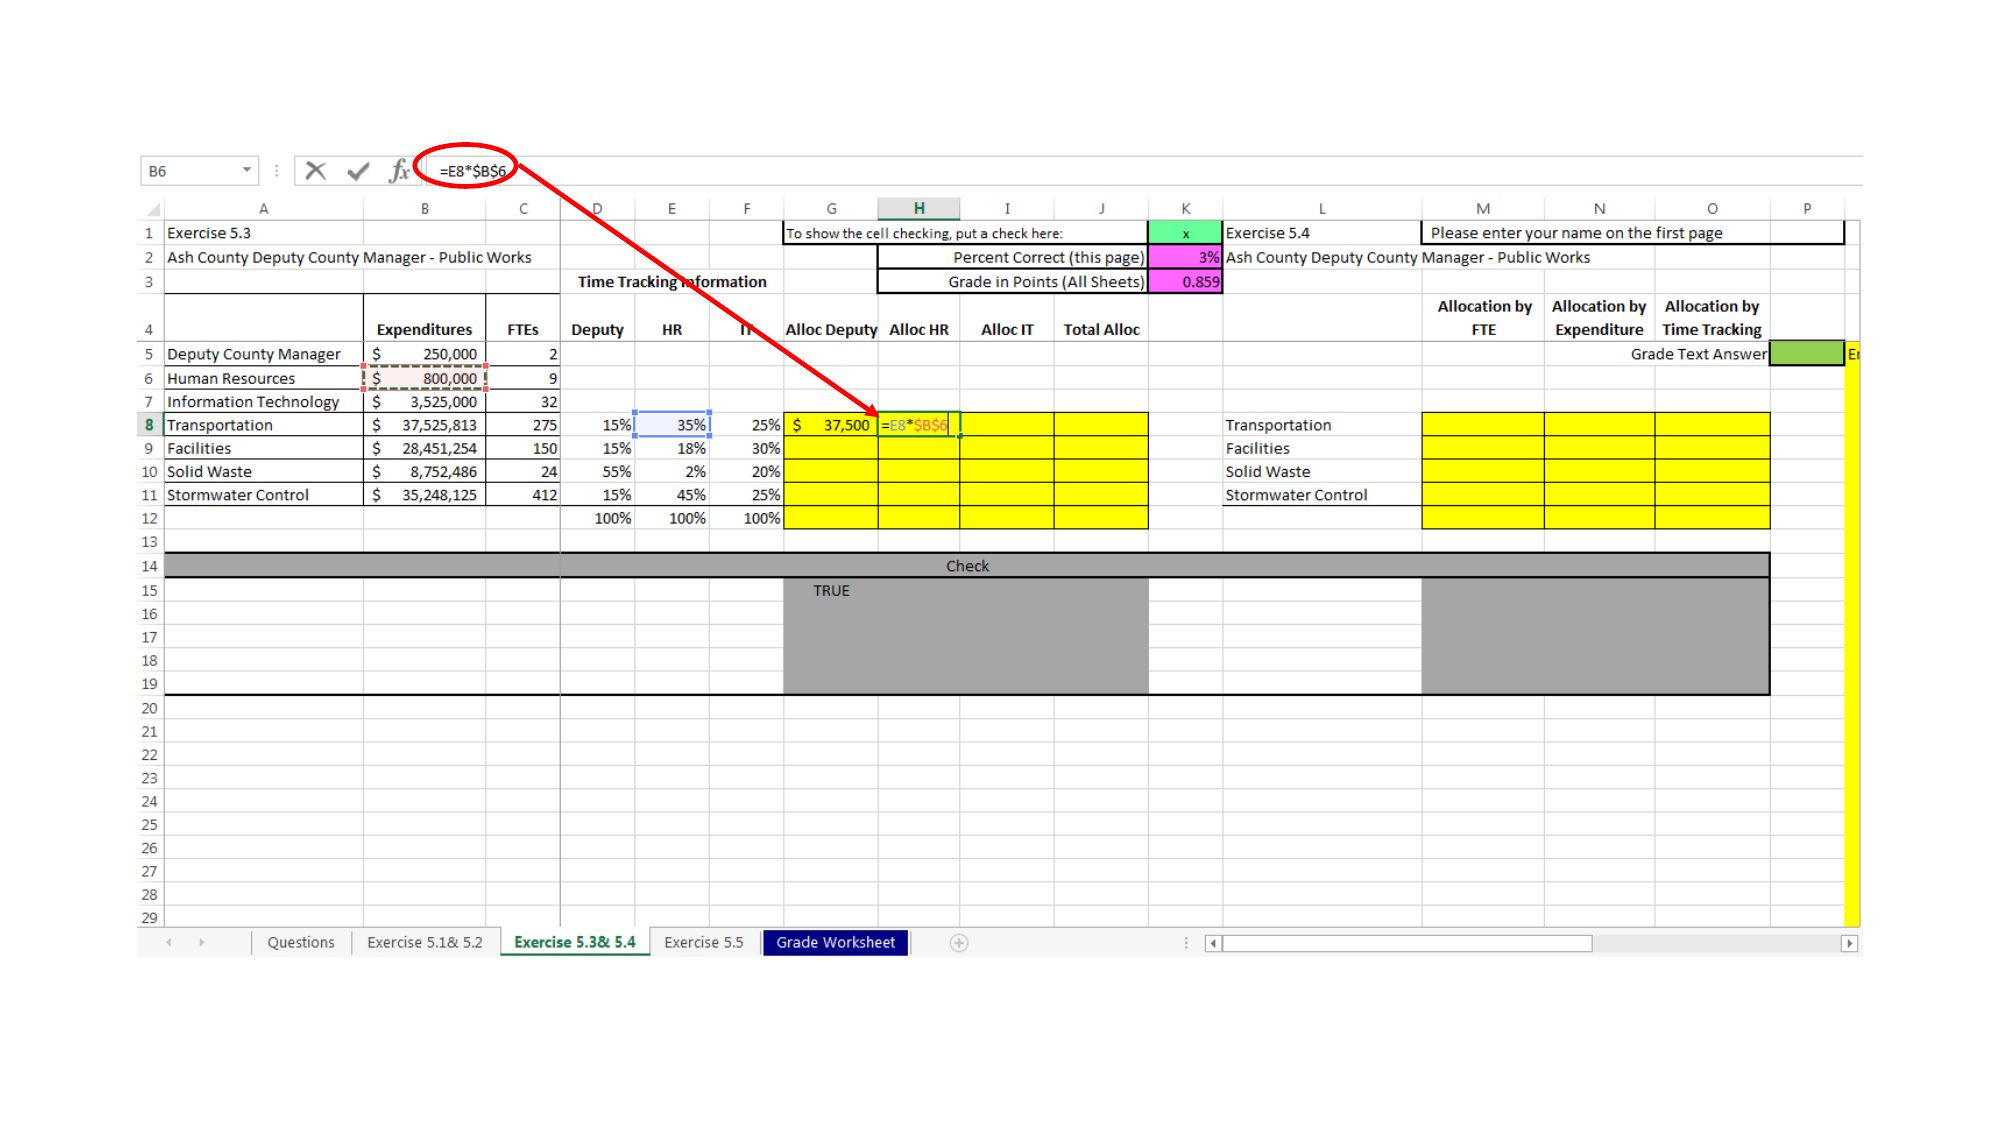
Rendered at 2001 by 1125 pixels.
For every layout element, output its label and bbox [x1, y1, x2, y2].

list [137, 144, 1863, 957]
text_box [518, 164, 880, 418]
